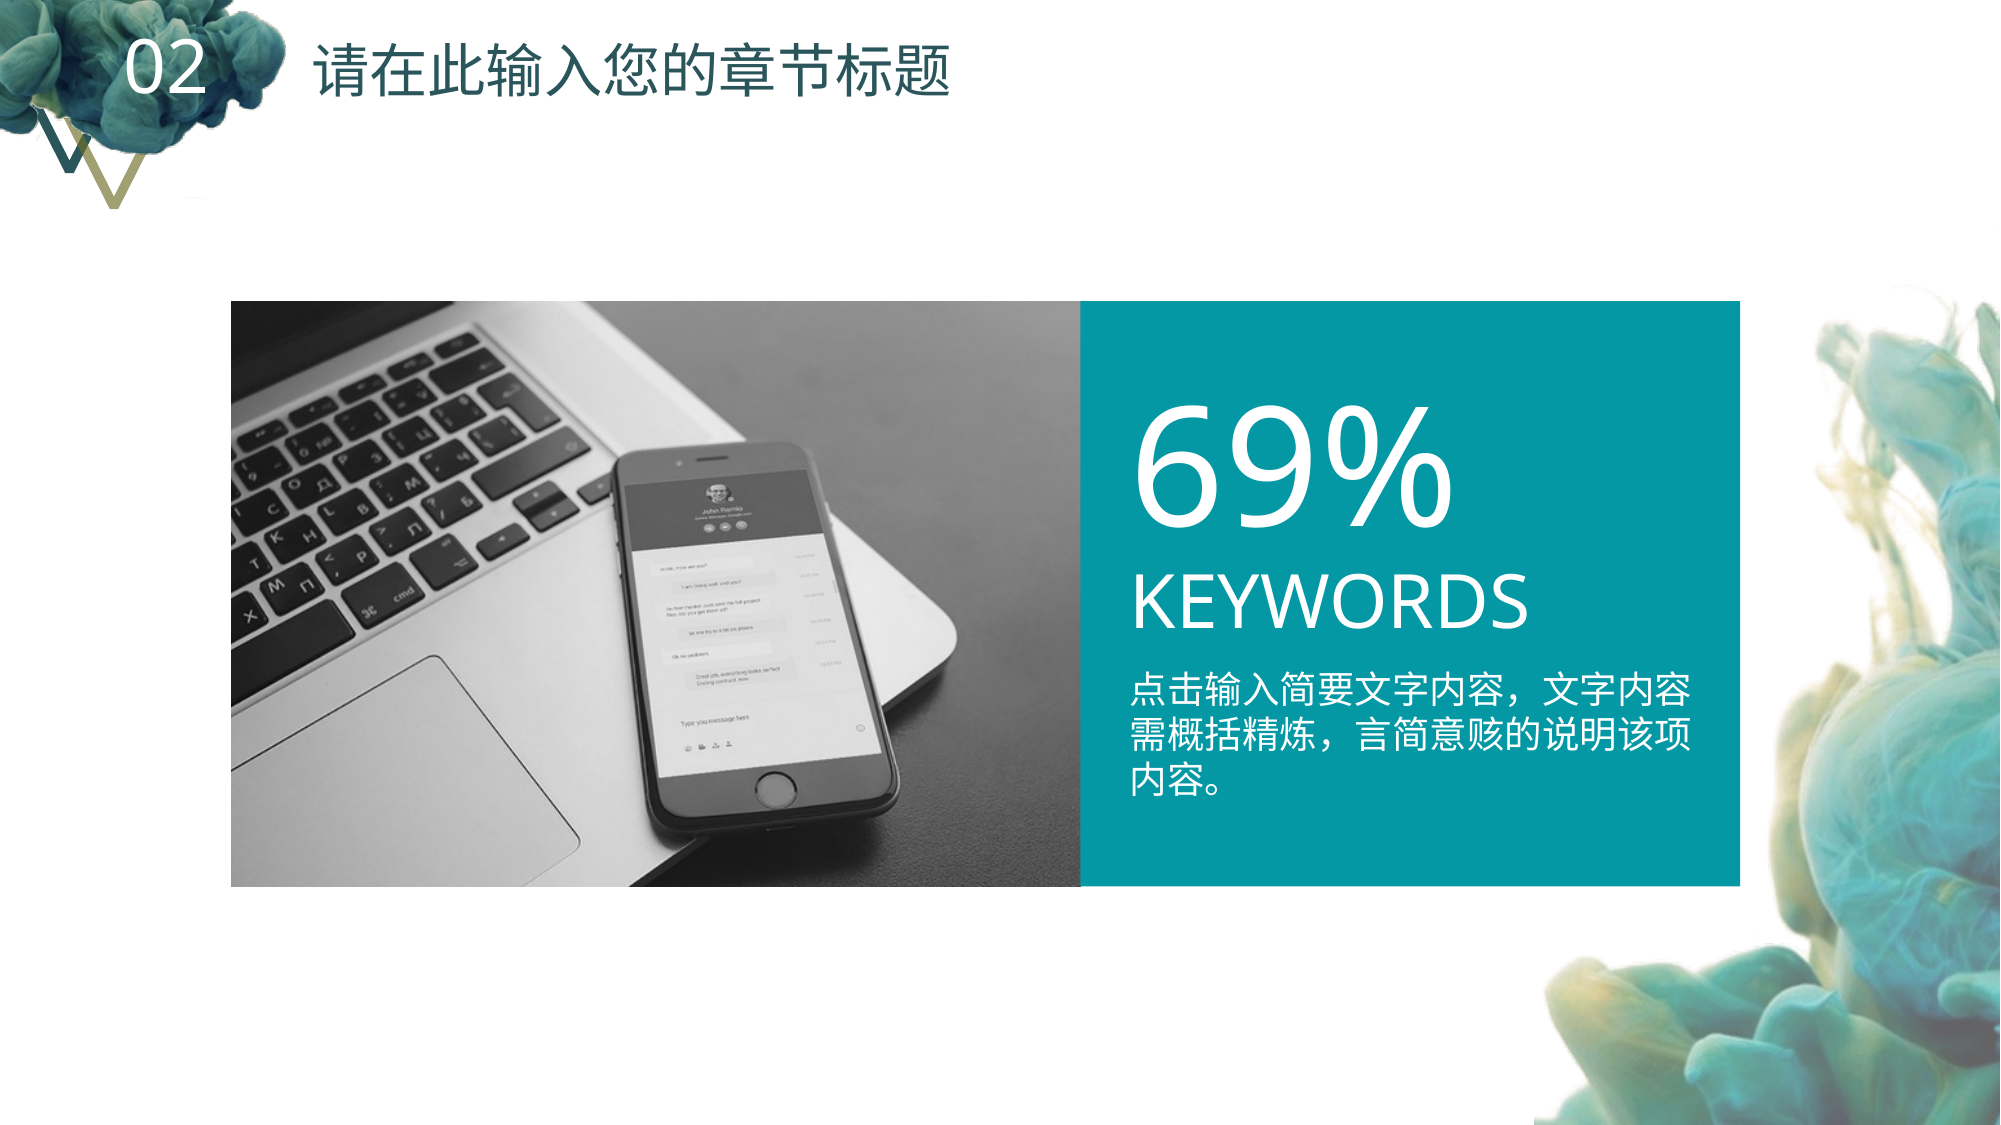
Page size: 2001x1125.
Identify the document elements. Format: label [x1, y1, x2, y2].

text_box [231, 301, 1744, 887]
picture [1534, 229, 2000, 1125]
text_box [0, 0, 1094, 207]
